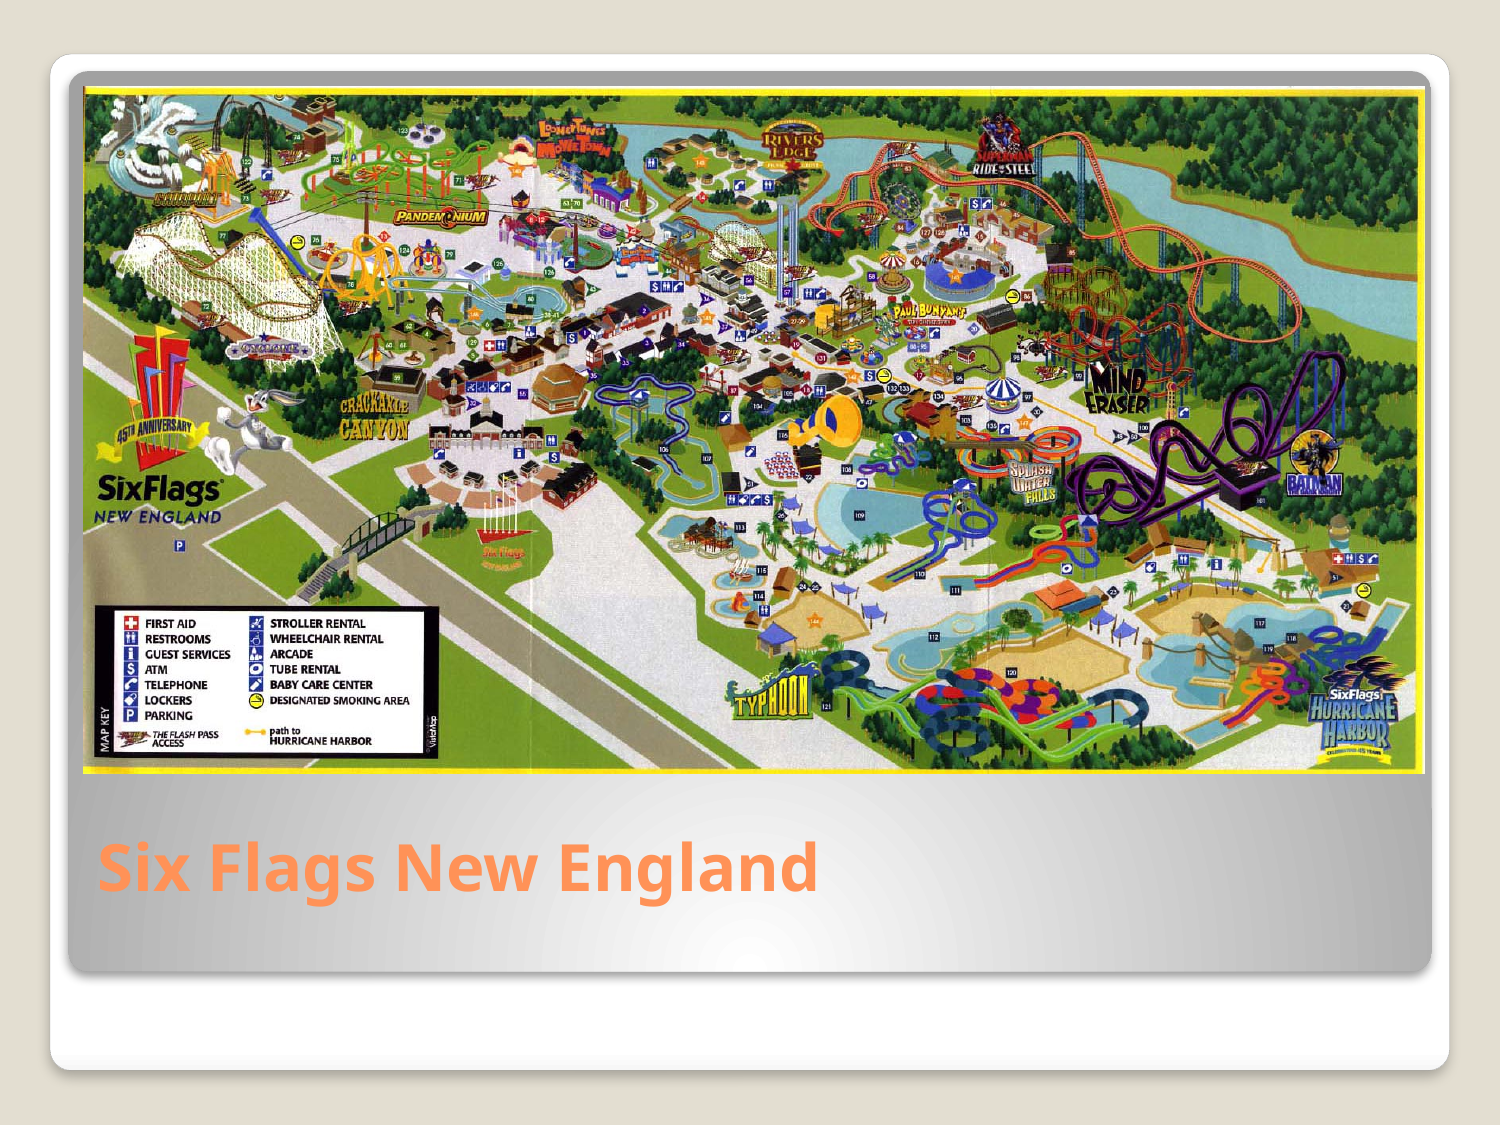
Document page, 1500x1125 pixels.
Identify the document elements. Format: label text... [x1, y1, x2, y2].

title Six Flags New England [82, 817, 1425, 990]
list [83, 86, 1425, 775]
